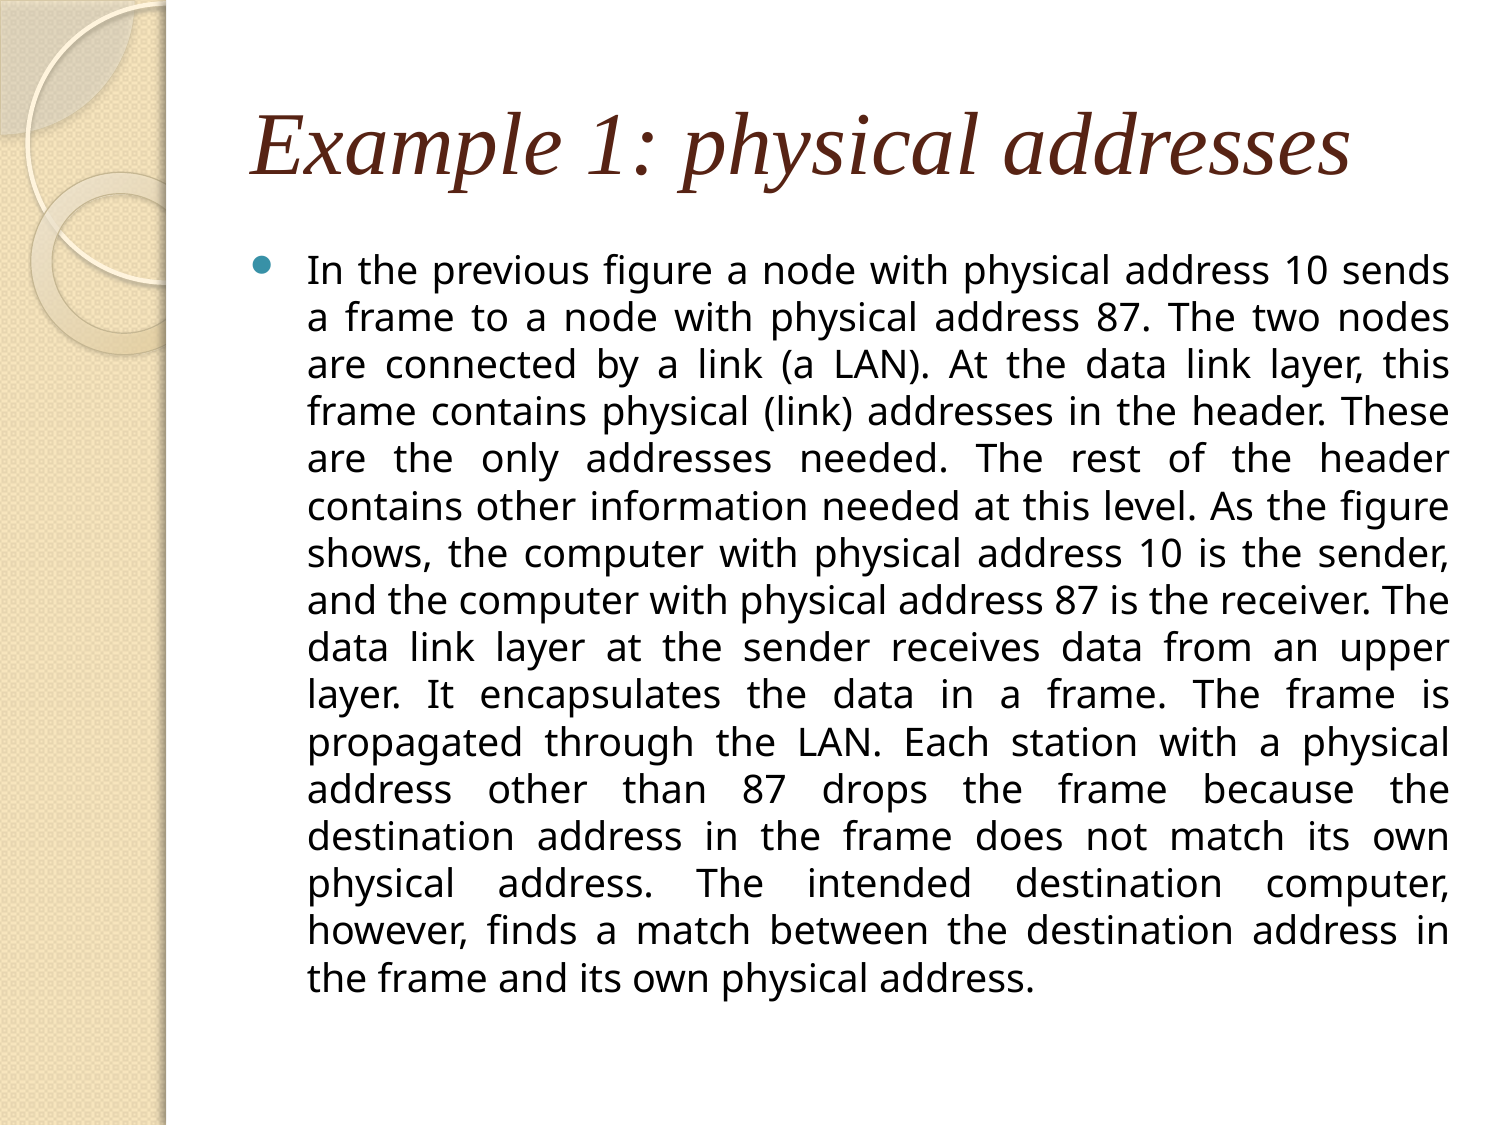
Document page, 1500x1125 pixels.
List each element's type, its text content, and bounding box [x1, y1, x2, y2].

title Example 1: physical addresses [235, 45, 1466, 233]
list In the previous figure a node with physical address 10 sends a frame to a node with physical address 87. The two nodes are connected by a link (a LAN). At the data link layer, this frame contains physical (link) addresses in the header. These are the only addresses needed. The rest of the header contains other information needed at this level. As the figure shows, the computer with physical address 10 is the sender, and the computer with physical address 87 is the receiver. The data link layer at the sender receives data from an upper layer. It encapsulates the data in a frame. The frame is propagated through the LAN. Each station with a physical address other than 87 drops the frame because the destination address in the frame does not match its own physical address. The intended destination computer, however, finds a match between the destination address in the frame and its own physical address. [235, 237, 1466, 1025]
